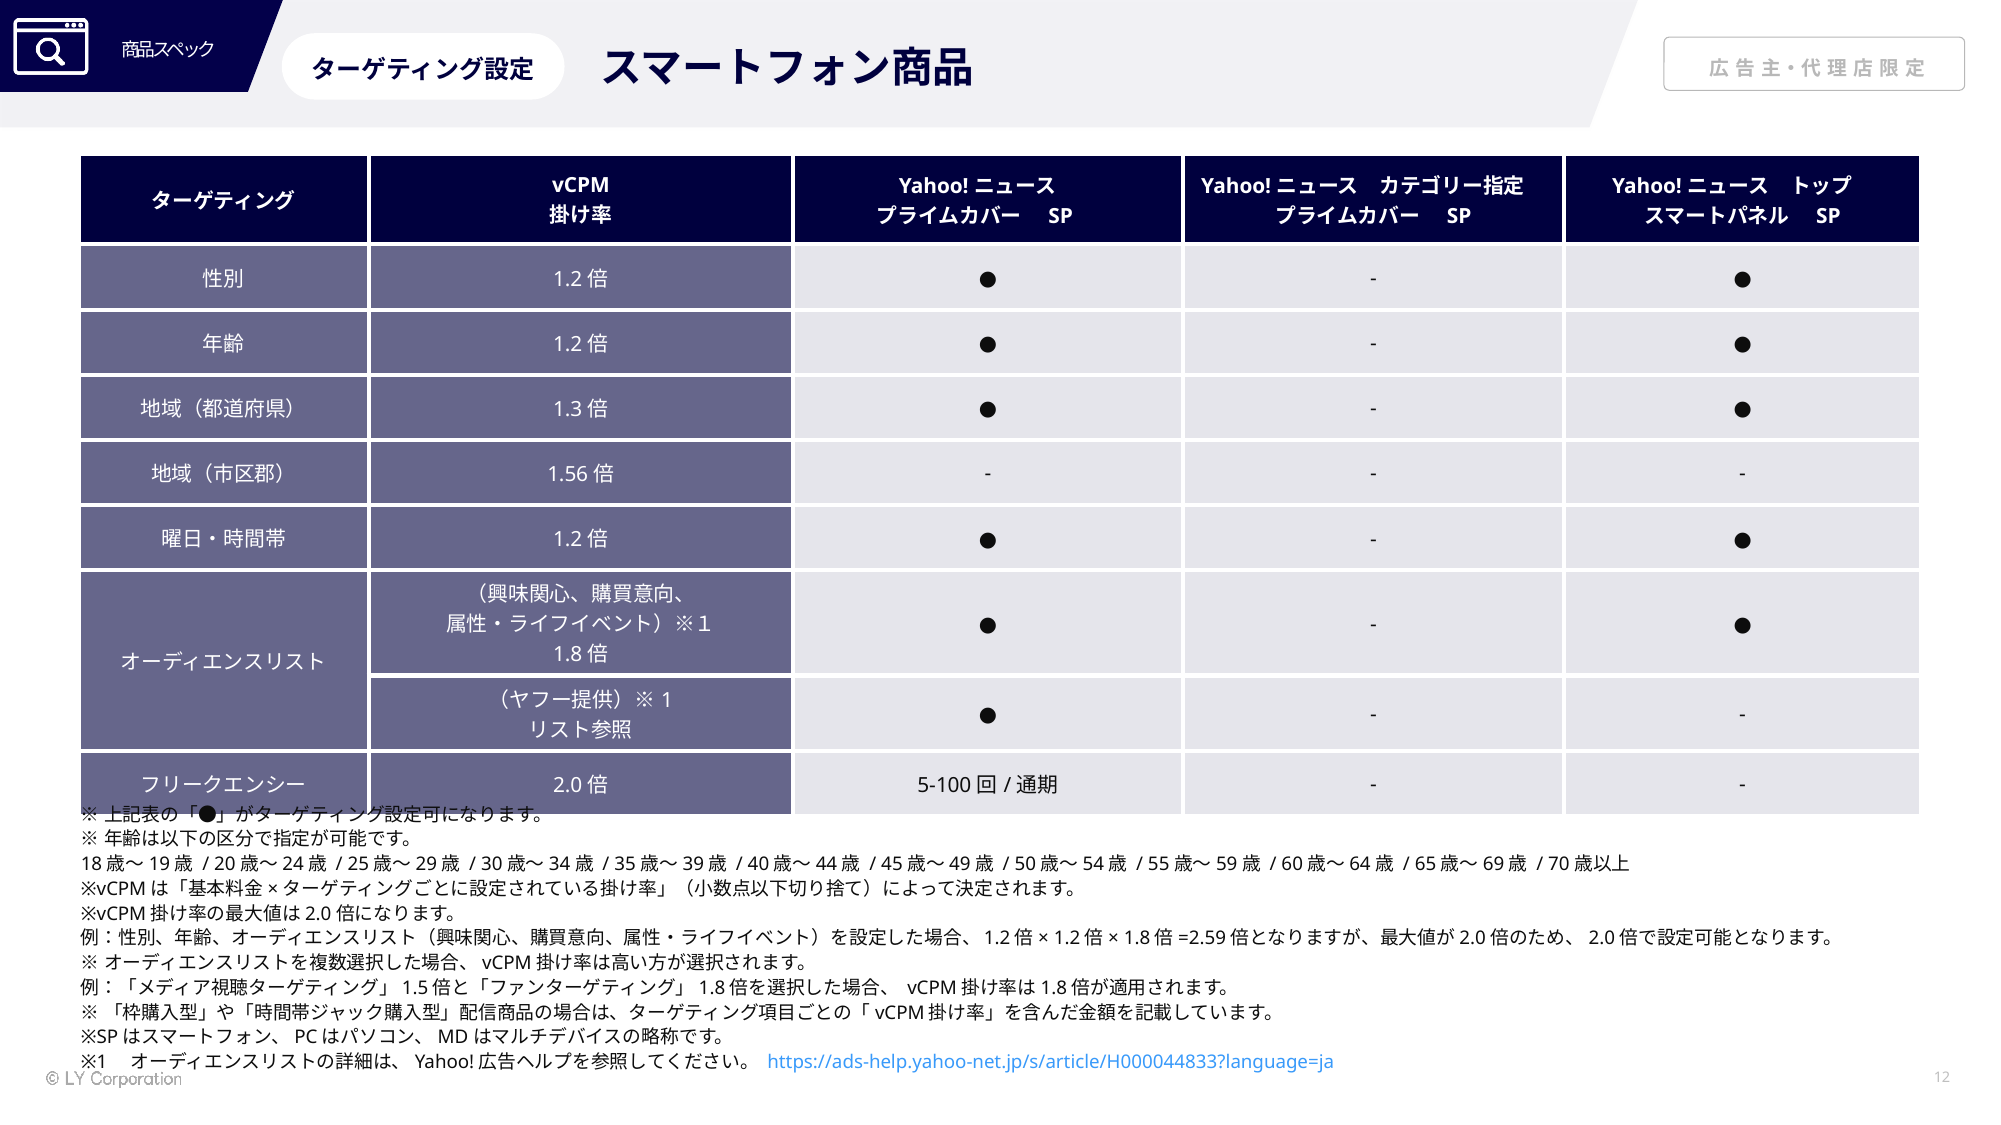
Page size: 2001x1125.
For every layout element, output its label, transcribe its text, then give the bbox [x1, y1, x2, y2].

table_cell 性別 [81, 246, 367, 308]
text_box ※上記表の「●」がターゲティング設定可になります。 ※年齢は以下の区分で指定が可能です。 18歳～19歳 / 20歳～24歳 / 25歳～29歳 / 30歳～34歳 / 35歳～39歳 / 40歳～44歳 / 45歳～49歳 / 50歳～54歳 / 55歳～59歳 / 60歳～64歳 / 65歳～69歳 / 70歳以上 ※vCPMは「基本料金×ターゲティングごとに設定されている掛け率」（小数点以下切り捨て）によって決定されます。 ※vCPM掛け率の最大値は2.0倍になります。 例：性別、年齢、オーディエンスリスト（興味関心、購買意向、属性・ライフイベント）を設定した場合、1.2倍× 1.2倍× 1.8倍=2.59倍となりますが、最大値が2.0倍のため、2.0倍で設定可能となります。 ※オーディエンスリストを複数選択した場合、vCPM掛け率は高い方が選択されます。 例：「メディア視聴ターゲティング」1.5倍と「ファンターゲティング」1.8倍を選択した場合、 vCPM掛け率は1.8倍が適用されます。 ※「枠購入型」や「時間帯ジャック購入型」配信商品の場合は、ターゲティング項目ごとの「vCPM掛け率」を含んだ金額を記載しています。 ※SPはスマートフォン、PCはパソコン、MDはマルチデバイスの略称です。 ※1 オーディエンスリストの詳細は、Yahoo!広告ヘルプを参照してください。 https://ads-help.yahoo-net.jp/s/article/H000044833?language=ja [80, 792, 1843, 1084]
table_cell オーディエンスリスト [81, 572, 367, 749]
table_cell - [1566, 442, 1919, 503]
table_cell ● [1566, 507, 1919, 568]
table_cell - [795, 442, 1181, 503]
table_header Yahoo!ニュース プライムカバー SP [795, 156, 1181, 242]
table_cell 地域（都道府県） [81, 377, 367, 438]
table_cell ● [1566, 377, 1919, 438]
table_cell ● [795, 377, 1181, 438]
picture [46, 1071, 181, 1088]
table_cell 1.2倍 [371, 246, 791, 308]
table_cell （興味関心、購買意向、 属性・ライフイベント）※１ 1.8倍 [371, 572, 791, 673]
table_cell （ヤフー提供）※1 リスト参照 [371, 678, 791, 749]
table_cell ● [795, 246, 1181, 308]
table_cell ● [1566, 246, 1919, 308]
list 商品スペック [97, 13, 240, 81]
table_cell 1.2倍 [371, 507, 791, 568]
table_header ターゲティング [81, 156, 367, 242]
table_cell ● [795, 572, 1181, 673]
table_cell 地域（市区郡） [81, 442, 367, 503]
table_cell 年齢 [81, 312, 367, 373]
table_cell 2.0倍 [371, 753, 791, 792]
table_header Yahoo!ニュース トップ スマートパネル SP [1566, 156, 1919, 242]
table_cell ● [795, 312, 1181, 373]
table_cell - [1185, 572, 1562, 673]
table_cell 1.56倍 [371, 442, 791, 503]
table_cell フリークエンシー [81, 753, 367, 792]
table_cell - [1185, 753, 1562, 792]
table_header vCPM 掛け率 [371, 156, 791, 242]
table_cell - [1185, 678, 1562, 749]
table_cell - [1185, 312, 1562, 373]
table_cell ● [795, 678, 1181, 749]
table_cell - [1185, 442, 1562, 503]
table_cell ● [1566, 312, 1919, 373]
table_cell - [1566, 753, 1919, 814]
table_cell 1.3倍 [371, 377, 791, 438]
picture [9, 5, 92, 87]
table_header Yahoo!ニュース カテゴリー指定 プライムカバー SP [1185, 156, 1562, 242]
table_cell 曜日・時間帯 [81, 507, 367, 568]
table_cell - [1185, 507, 1562, 568]
table_cell ● [795, 507, 1181, 568]
table_cell - [1185, 246, 1562, 308]
table_cell 5-100回/通期 [795, 753, 1181, 792]
table_cell - [1566, 678, 1919, 749]
table_cell ● [1566, 572, 1919, 673]
list スマートフォン商品 [599, 41, 1481, 97]
text_box ターゲティング設定 [280, 32, 566, 101]
table_cell 1.2倍 [371, 312, 791, 373]
table_cell - [1185, 377, 1562, 438]
